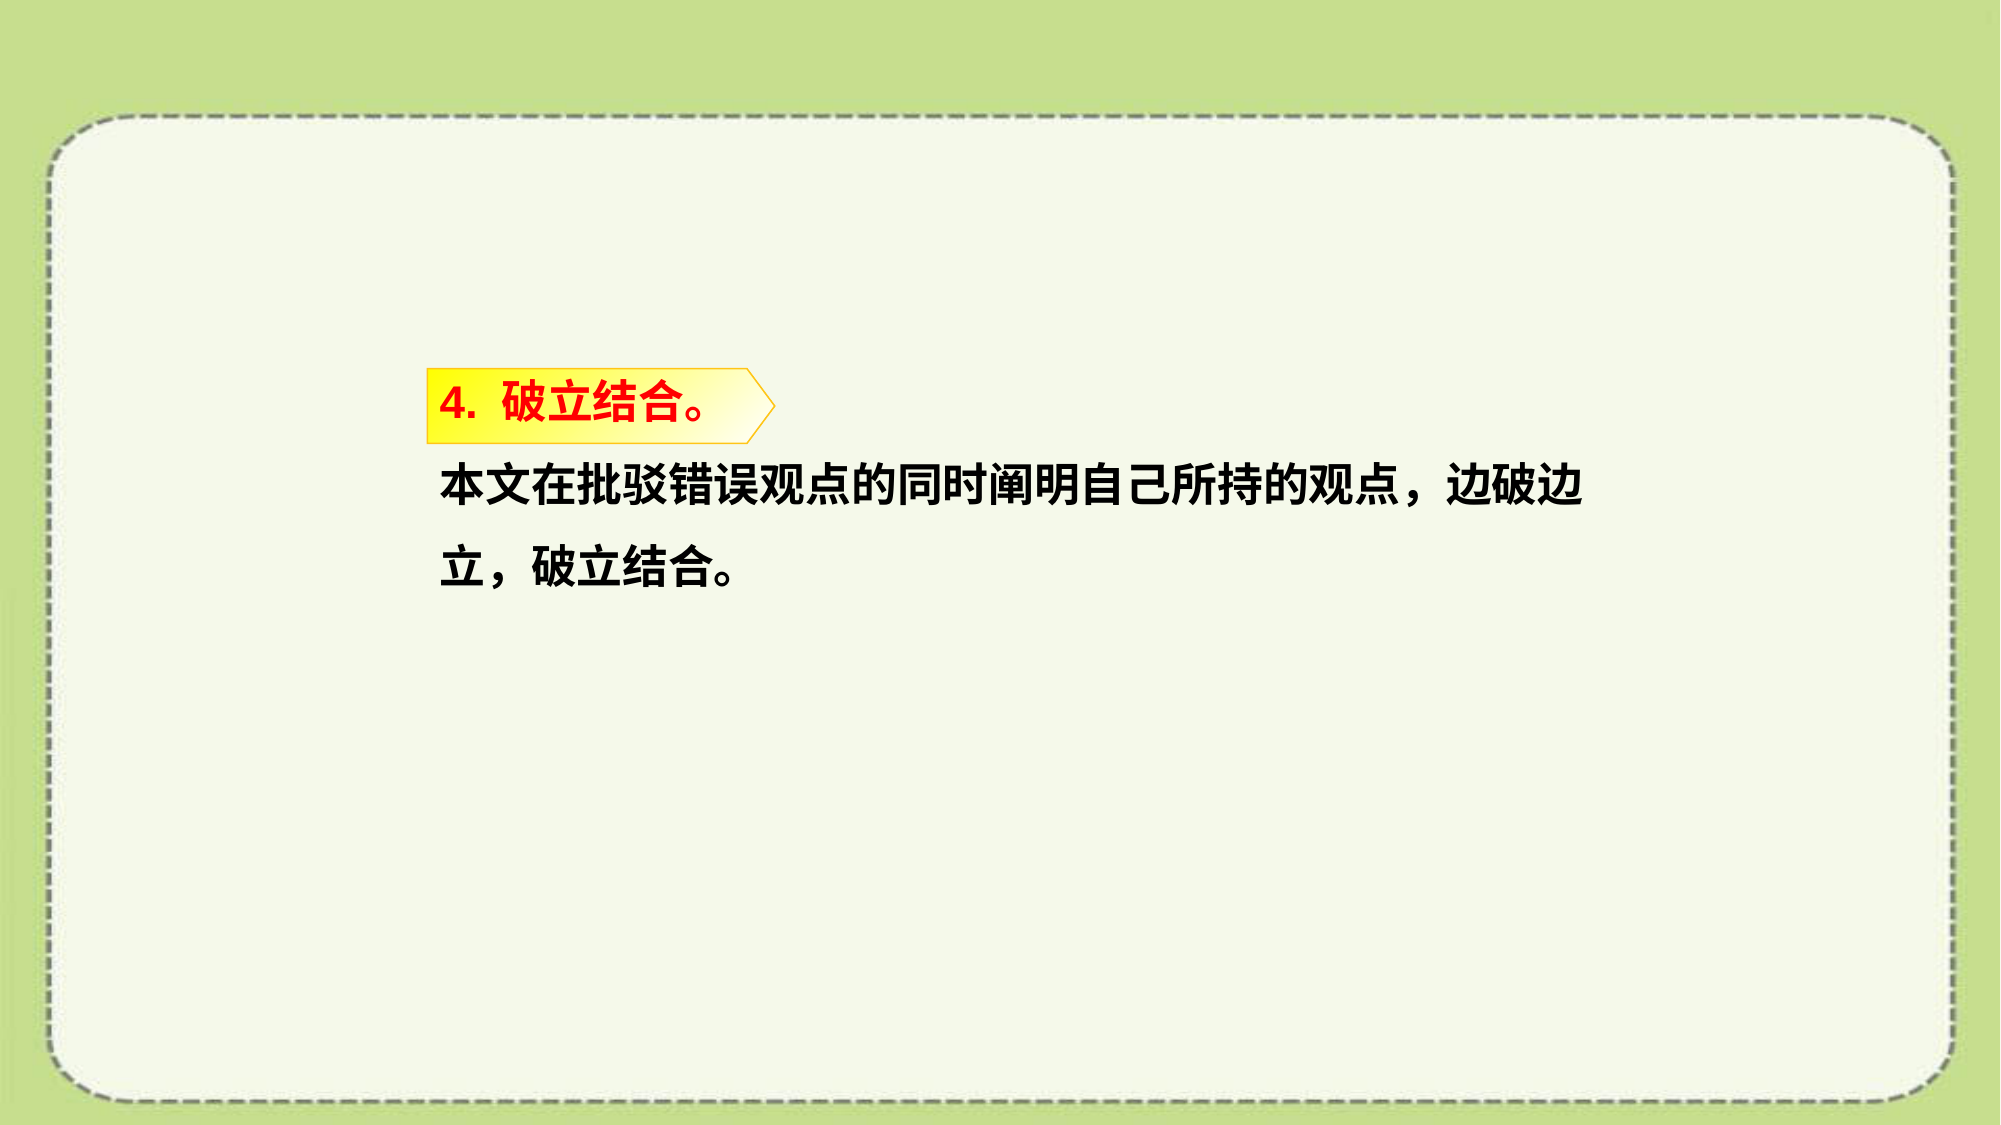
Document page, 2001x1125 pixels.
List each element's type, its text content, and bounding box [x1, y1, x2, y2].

picture [0, 0, 2001, 1125]
text_box 4. 破立结合。 本文在批驳错误观点的同时阐明自己所持的观点，边破边立，破立结合。 [424, 338, 1630, 601]
